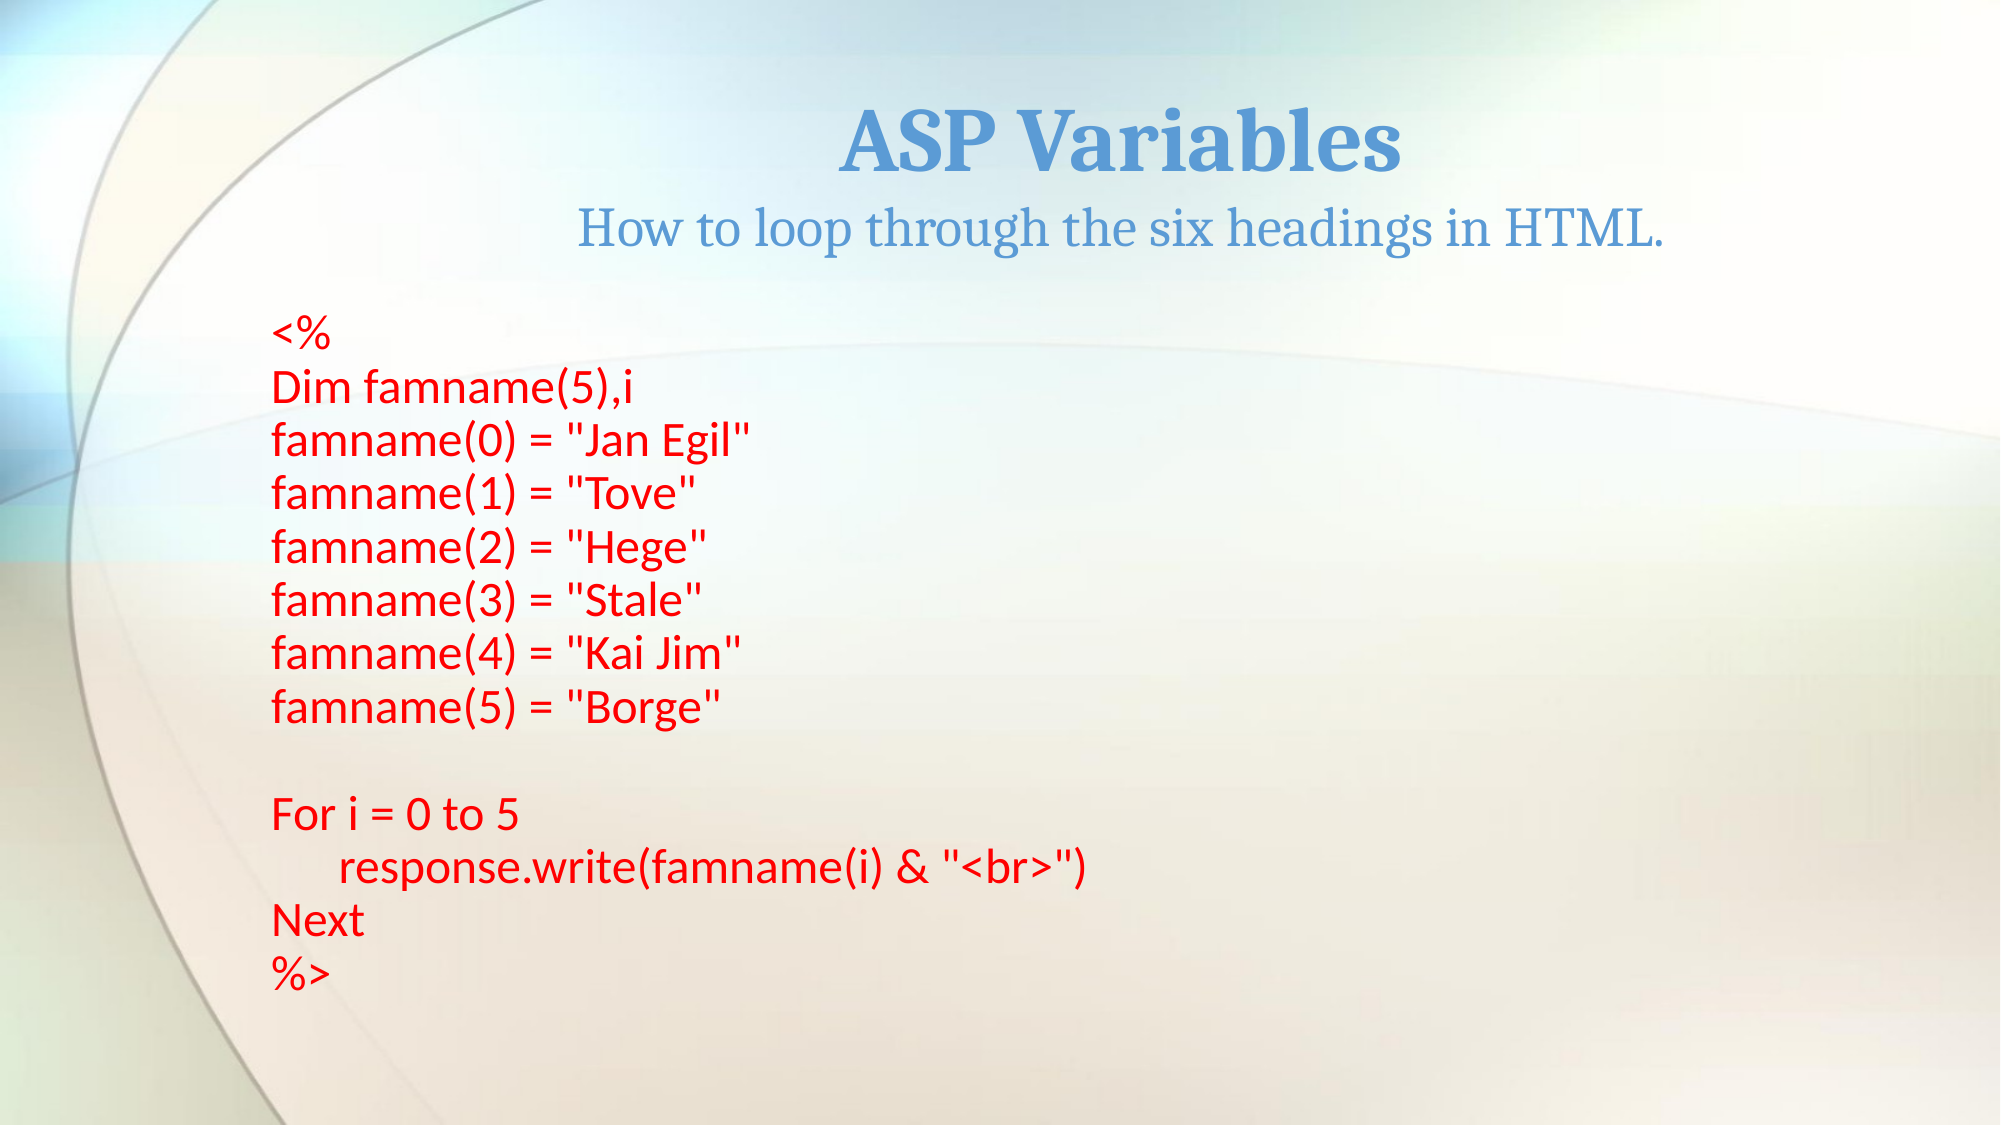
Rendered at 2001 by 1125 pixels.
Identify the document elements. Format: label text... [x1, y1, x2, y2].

picture [0, 0, 2001, 1125]
list <% Dim famname(5),i famname(0) = "Jan Egil" famname(1) = "Tove" famname(2) = "Hege" famname(3) = "Stale" famname(4) = "Kai Jim" famname(5) = "Borge" For i = 0 to 5 response.write(famname(i) & "<br>") Next %> [256, 299, 1863, 1014]
title ASP Variables How to loop through the six headings in HTML. [381, 59, 1863, 278]
